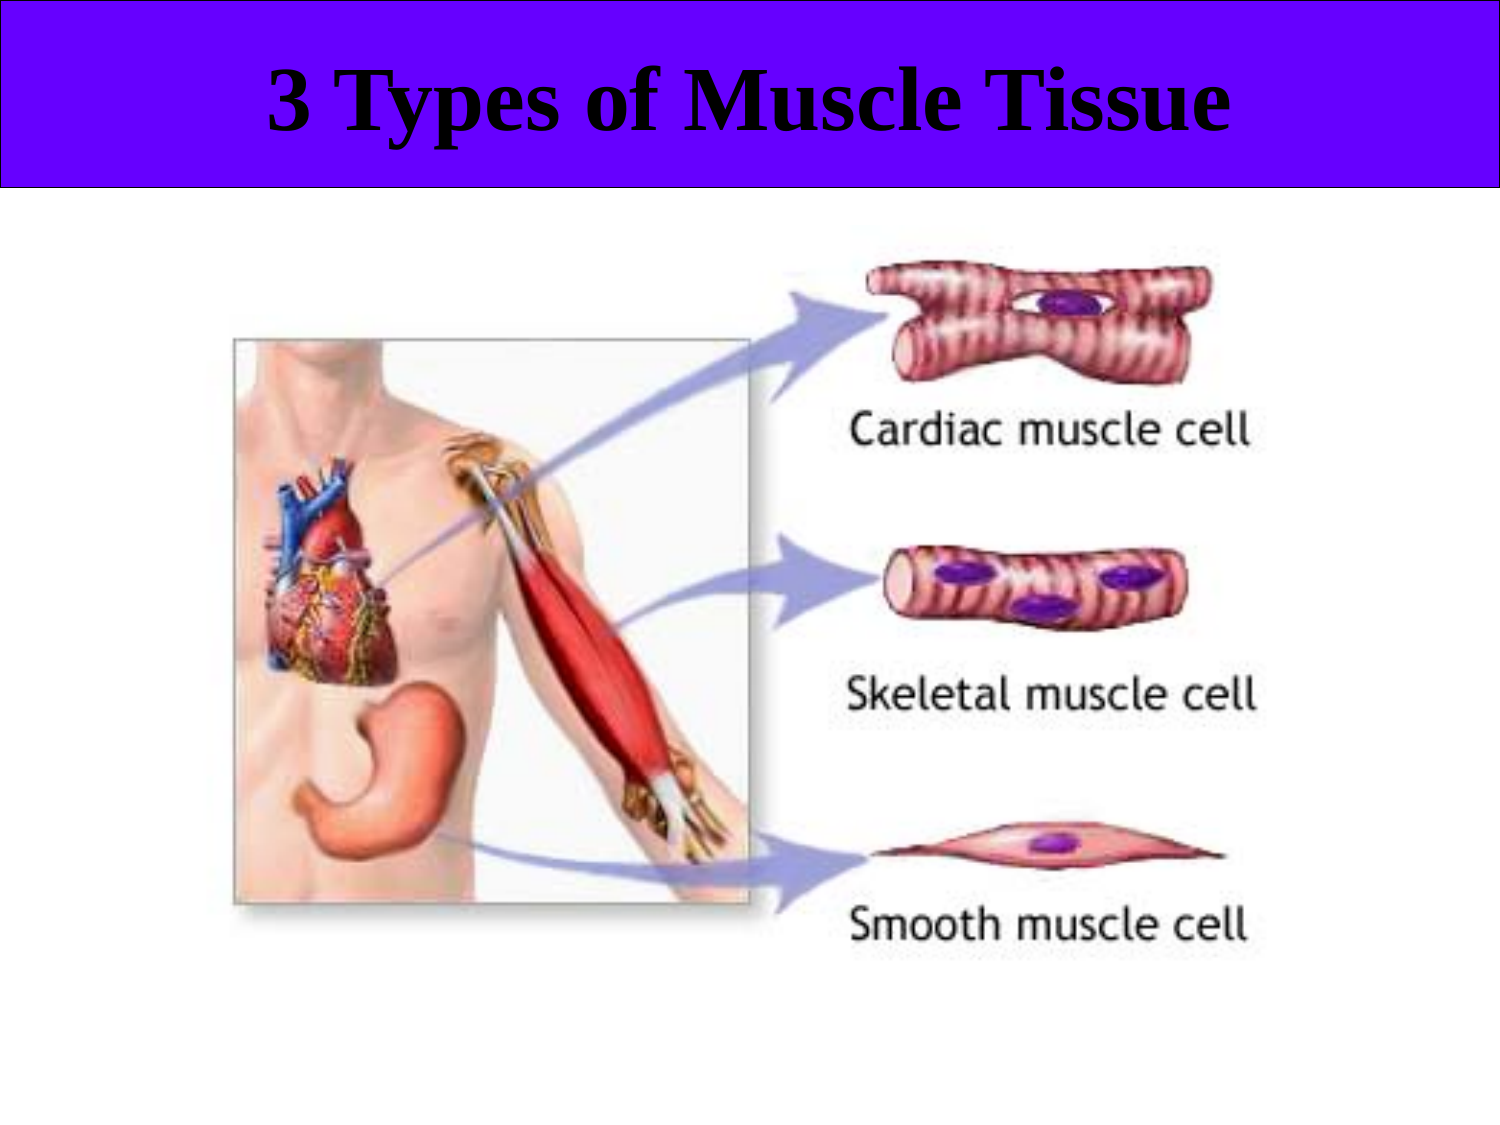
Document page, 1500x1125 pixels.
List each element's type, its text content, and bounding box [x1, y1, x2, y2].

title 3 Types of Muscle Tissue [0, 0, 1500, 188]
picture [162, 224, 1313, 985]
